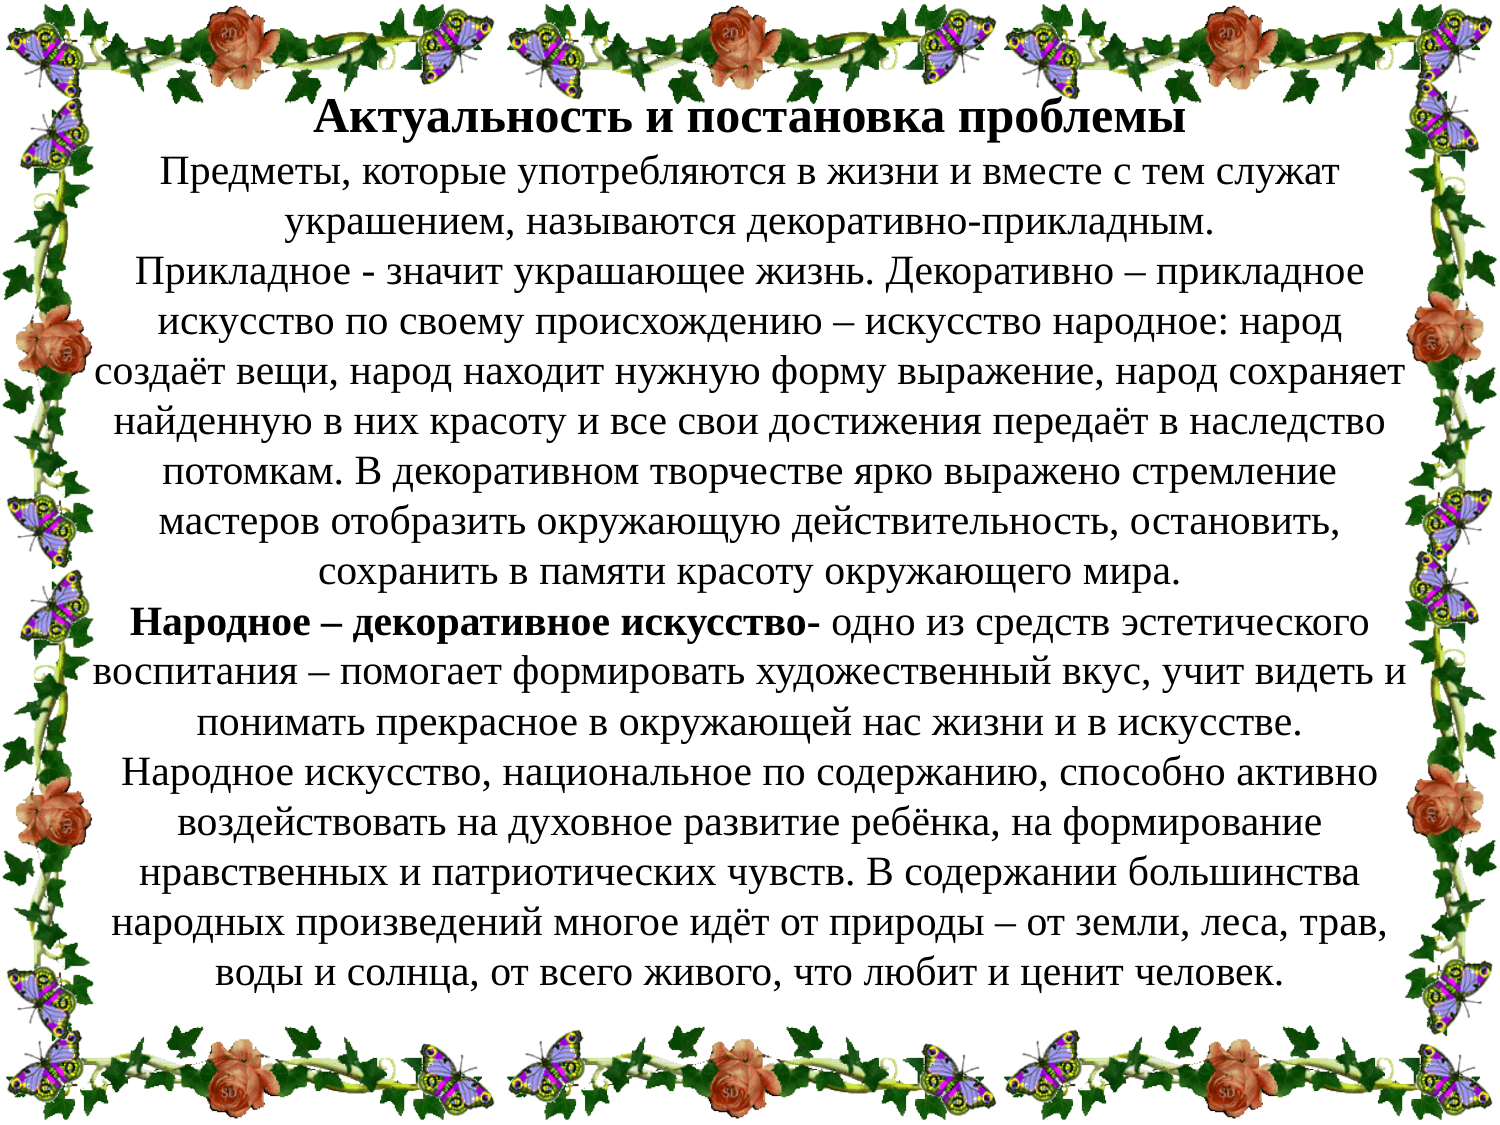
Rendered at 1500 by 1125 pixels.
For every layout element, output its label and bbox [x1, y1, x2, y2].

text_box [0, 0, 1500, 1125]
